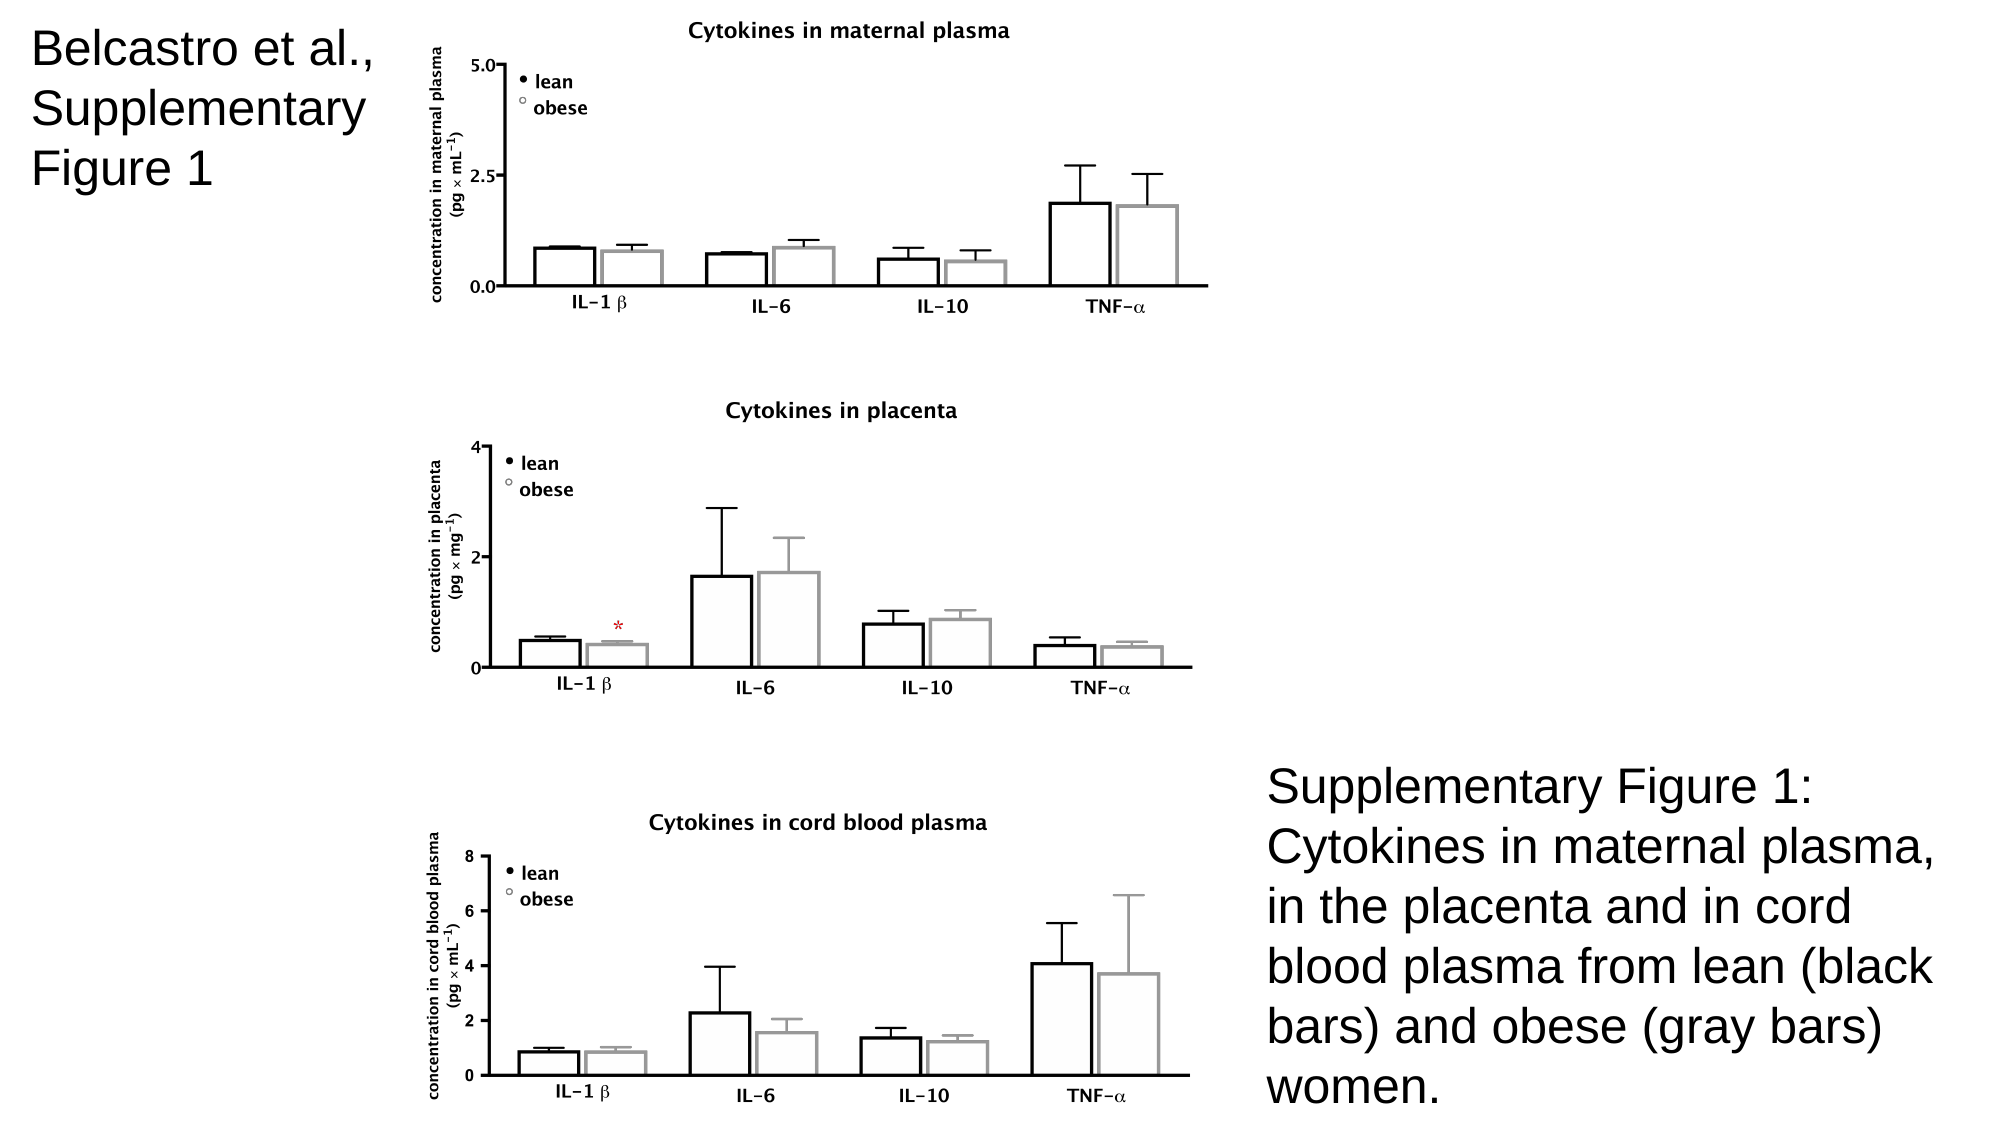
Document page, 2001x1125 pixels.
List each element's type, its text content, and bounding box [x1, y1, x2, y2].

text_box Supplementary Figure 1: Cytokines in maternal plasma, in the placenta and in cord blood plasma from lean (black bars) and obese (gray bars) women. [1251, 746, 1970, 1121]
text_box Belcastro et al., Supplementary Figure 1 [16, 7, 406, 203]
picture [406, 0, 1221, 1125]
